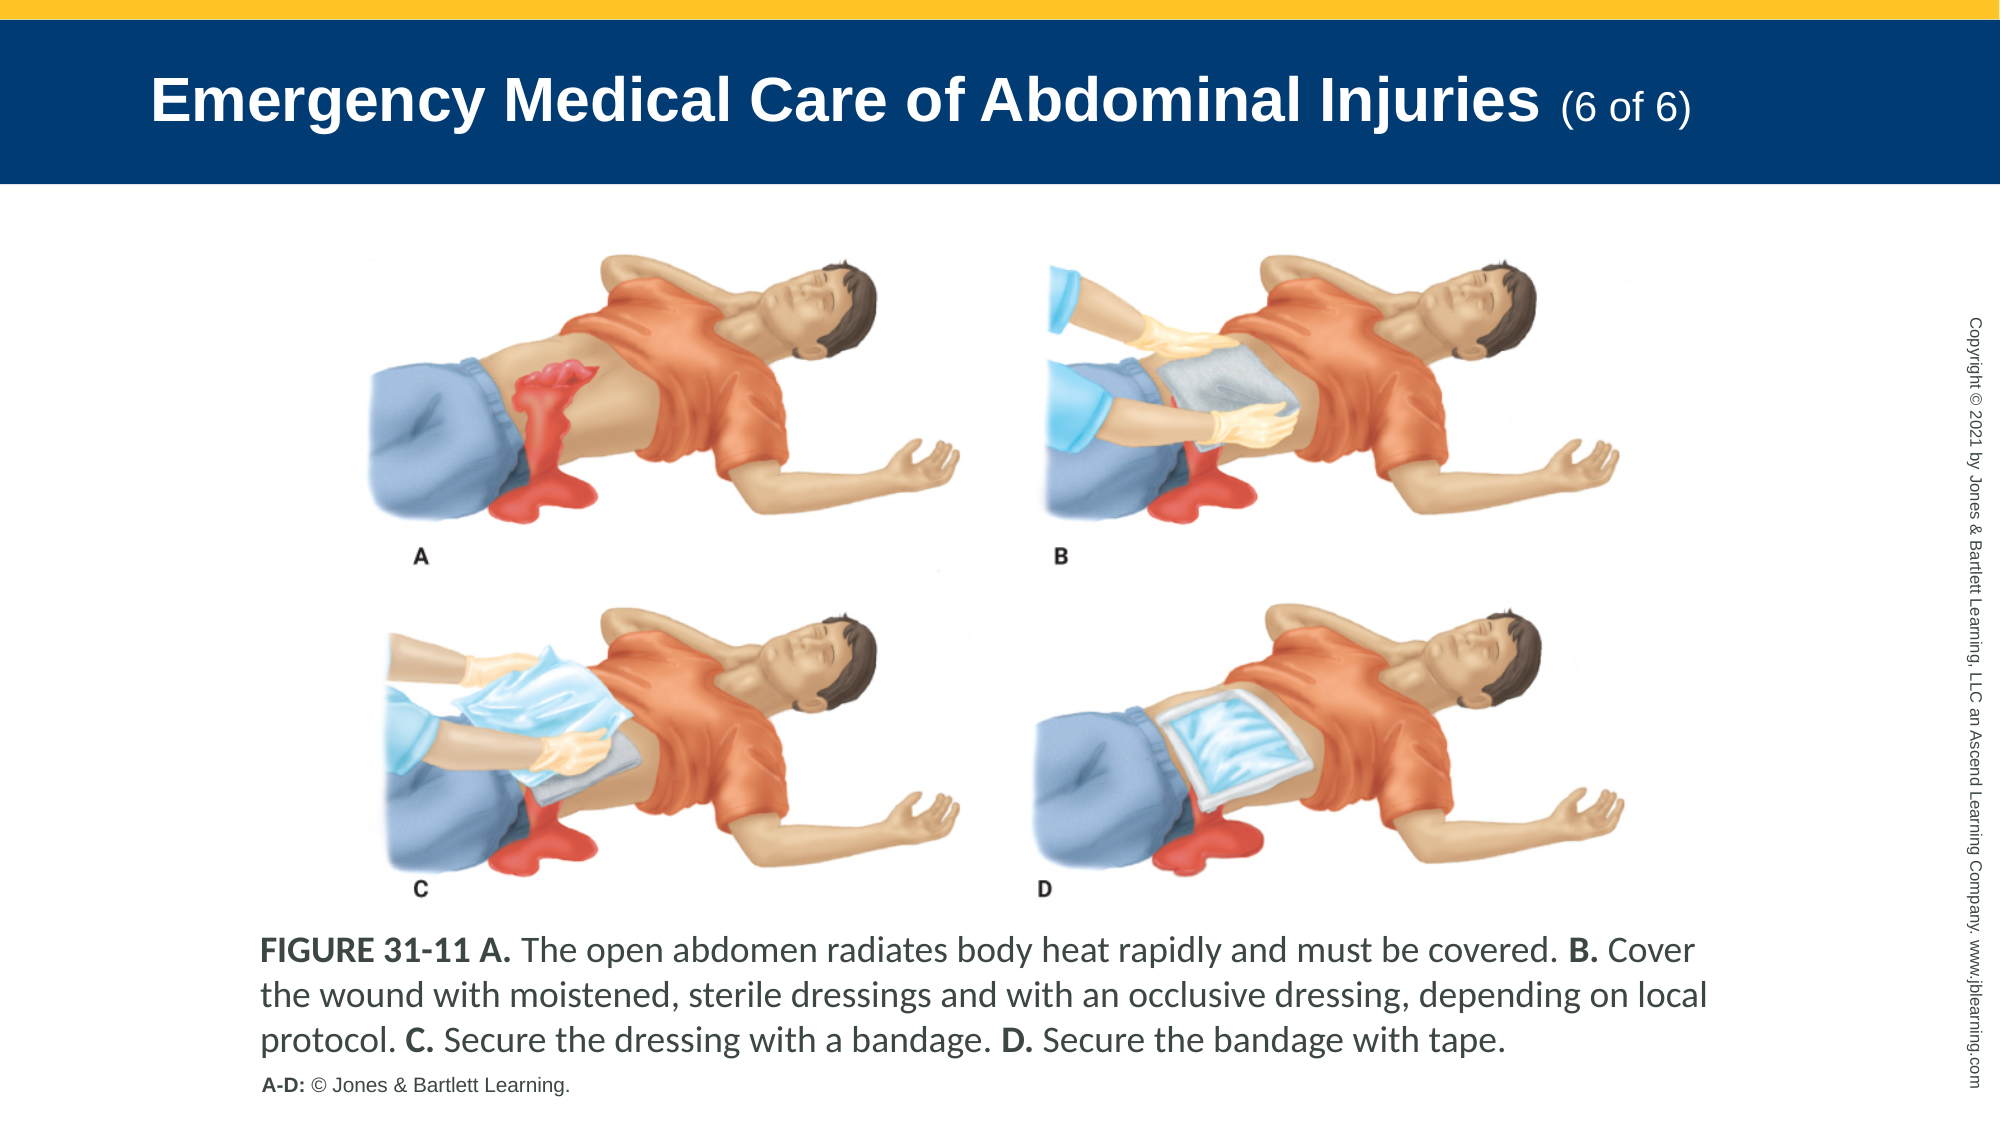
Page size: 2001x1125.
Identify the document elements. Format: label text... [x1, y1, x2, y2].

text_box FIGURE 31-11 A. The open abdomen radiates body heat rapidly and must be covered. B. Cover the wound with moistened, sterile dressings and with an occlusive dressing, depending on local protocol. C. Secure the dressing with a bandage. D. Secure the bandage with tape. [245, 917, 1762, 1068]
text_box A-D: © Jones & Bartlett Learning. [246, 1063, 586, 1104]
title Emergency Medical Care of Abdominal Injuries (6 of 6) [0, 19, 2000, 185]
picture [356, 246, 1637, 907]
